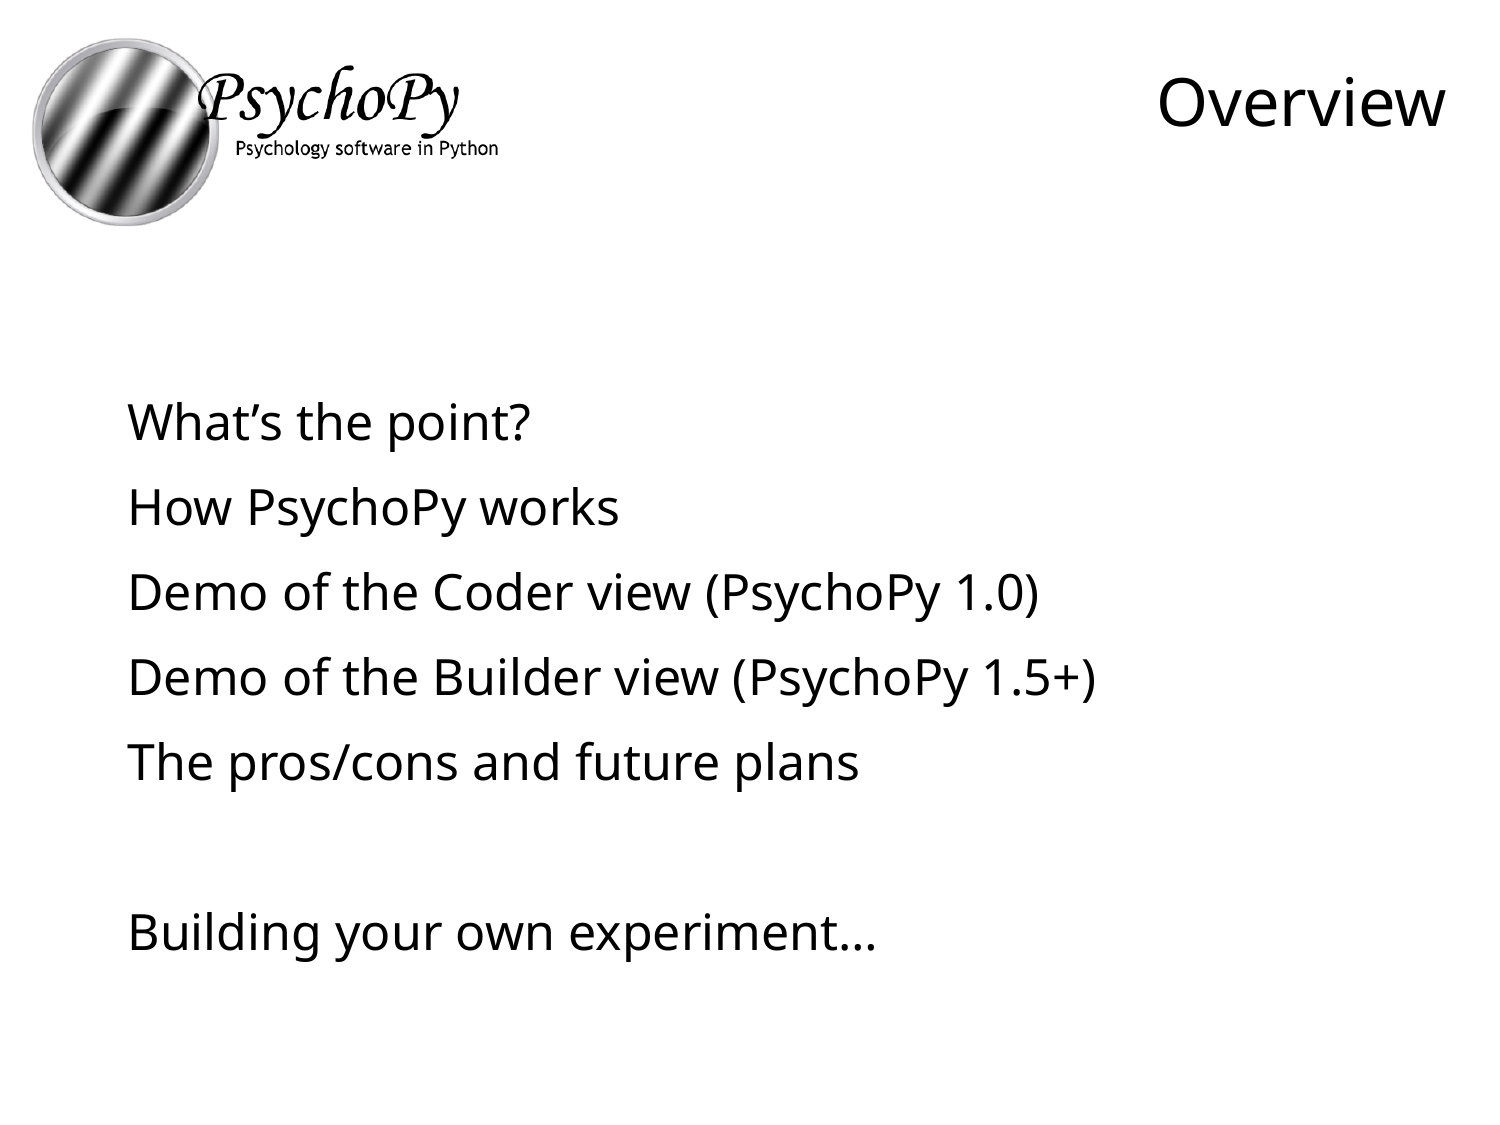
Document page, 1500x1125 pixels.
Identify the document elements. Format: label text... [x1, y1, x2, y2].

picture [29, 35, 546, 230]
title Overview [587, 37, 1463, 163]
list What’s the point? How PsychoPy works Demo of the Coder view (PsychoPy 1.0) Demo of the Builder view (PsychoPy 1.5+) The pros/cons and future plans Building your own experiment… [112, 382, 1388, 1001]
